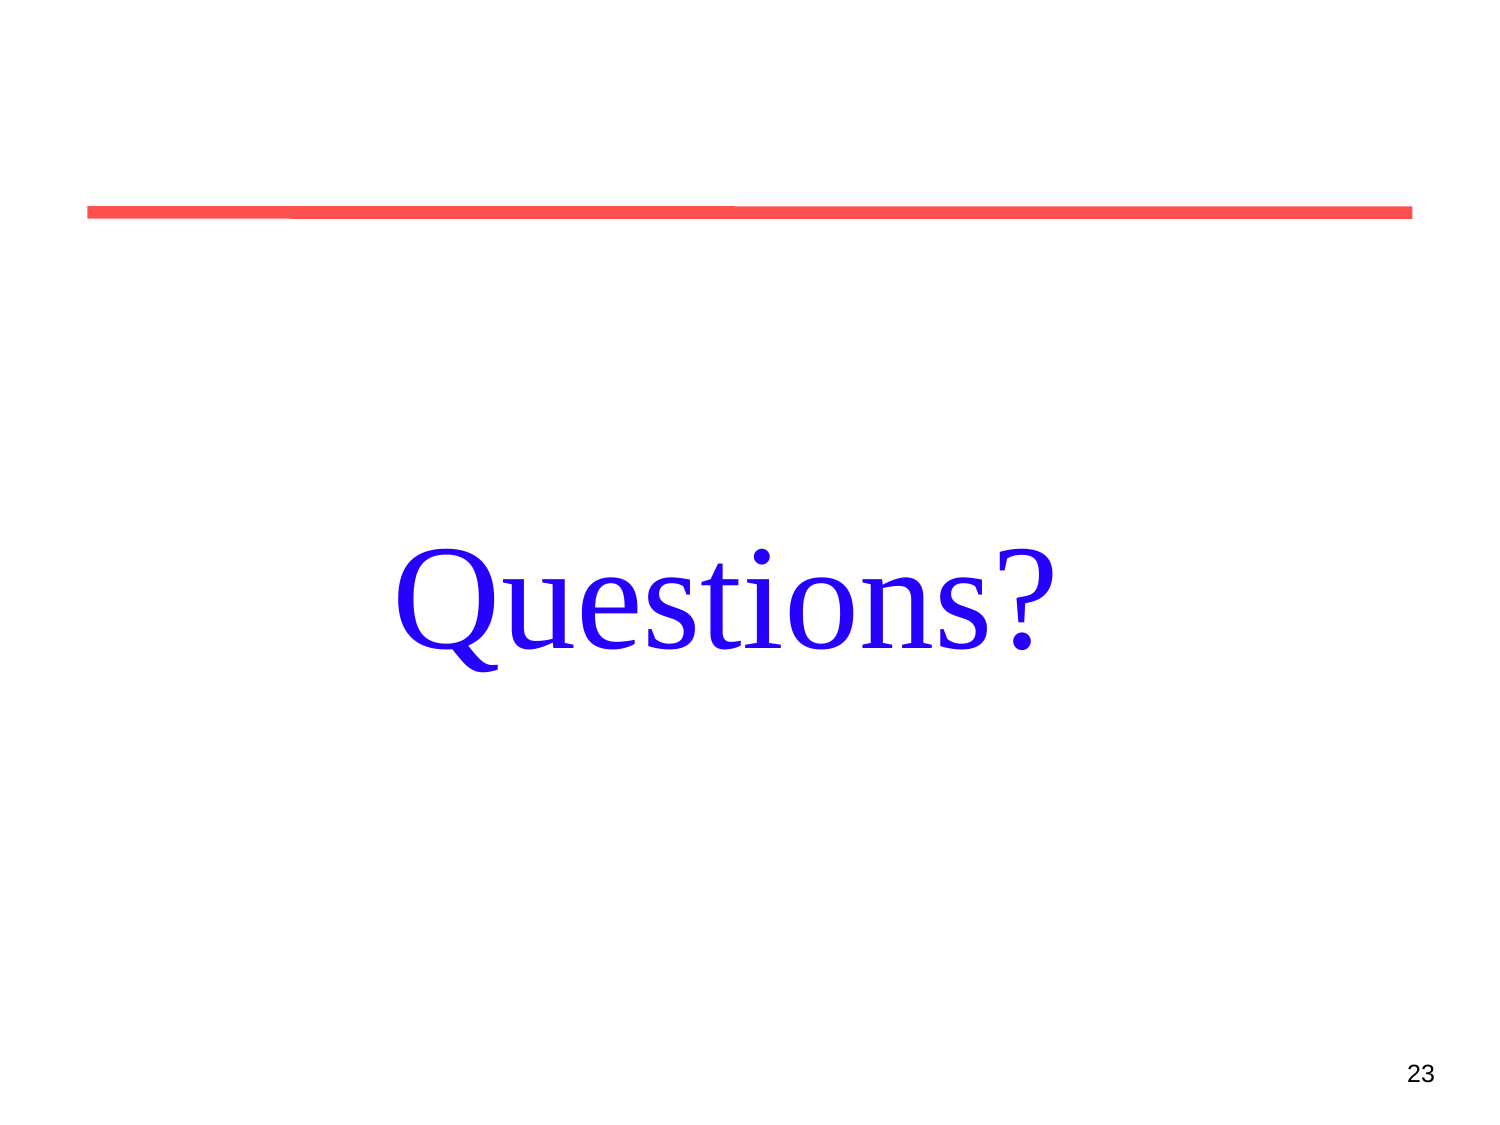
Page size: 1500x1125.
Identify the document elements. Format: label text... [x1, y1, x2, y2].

slide_number 23 [1137, 1049, 1451, 1125]
text_box Questions? [378, 491, 1075, 686]
